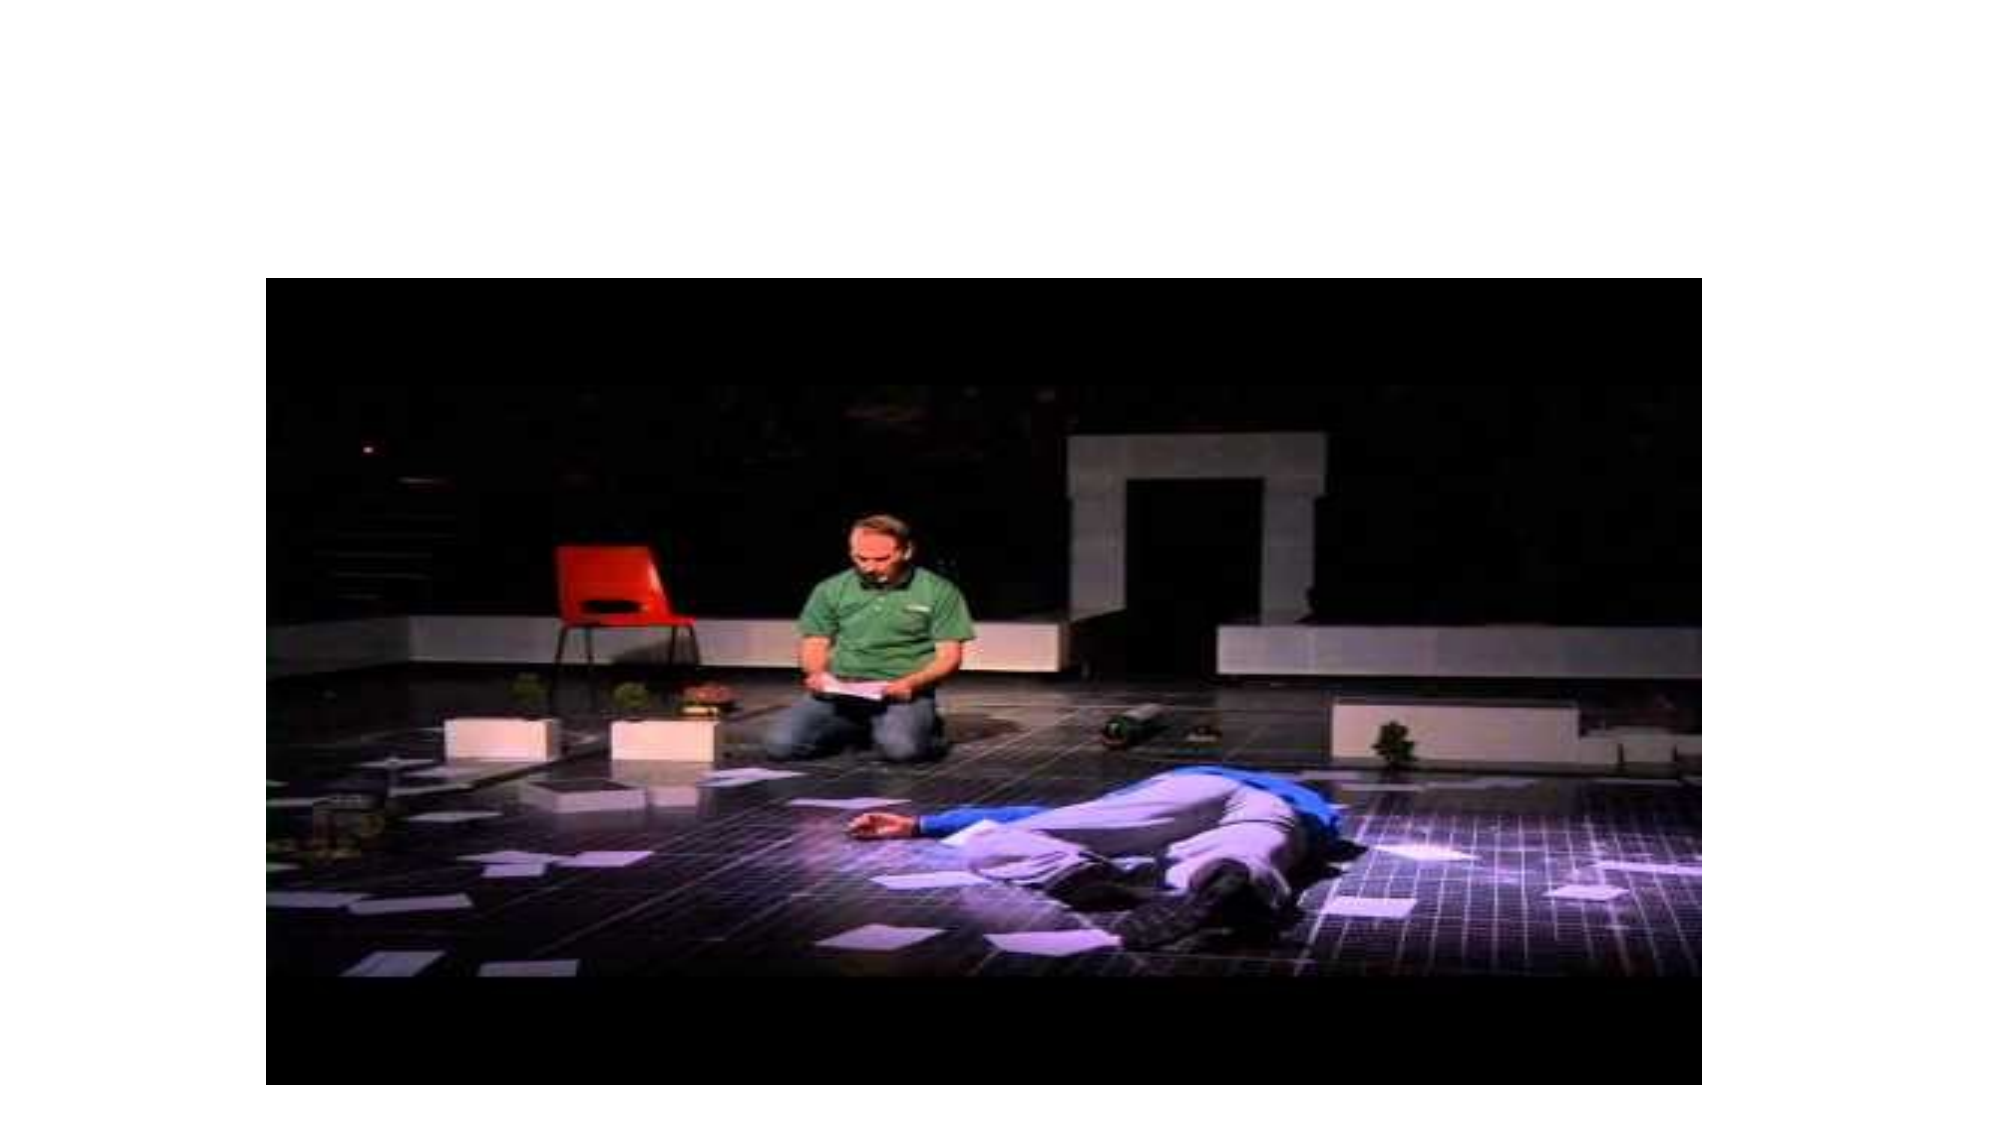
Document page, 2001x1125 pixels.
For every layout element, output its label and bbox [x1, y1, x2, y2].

list [265, 277, 1702, 1086]
